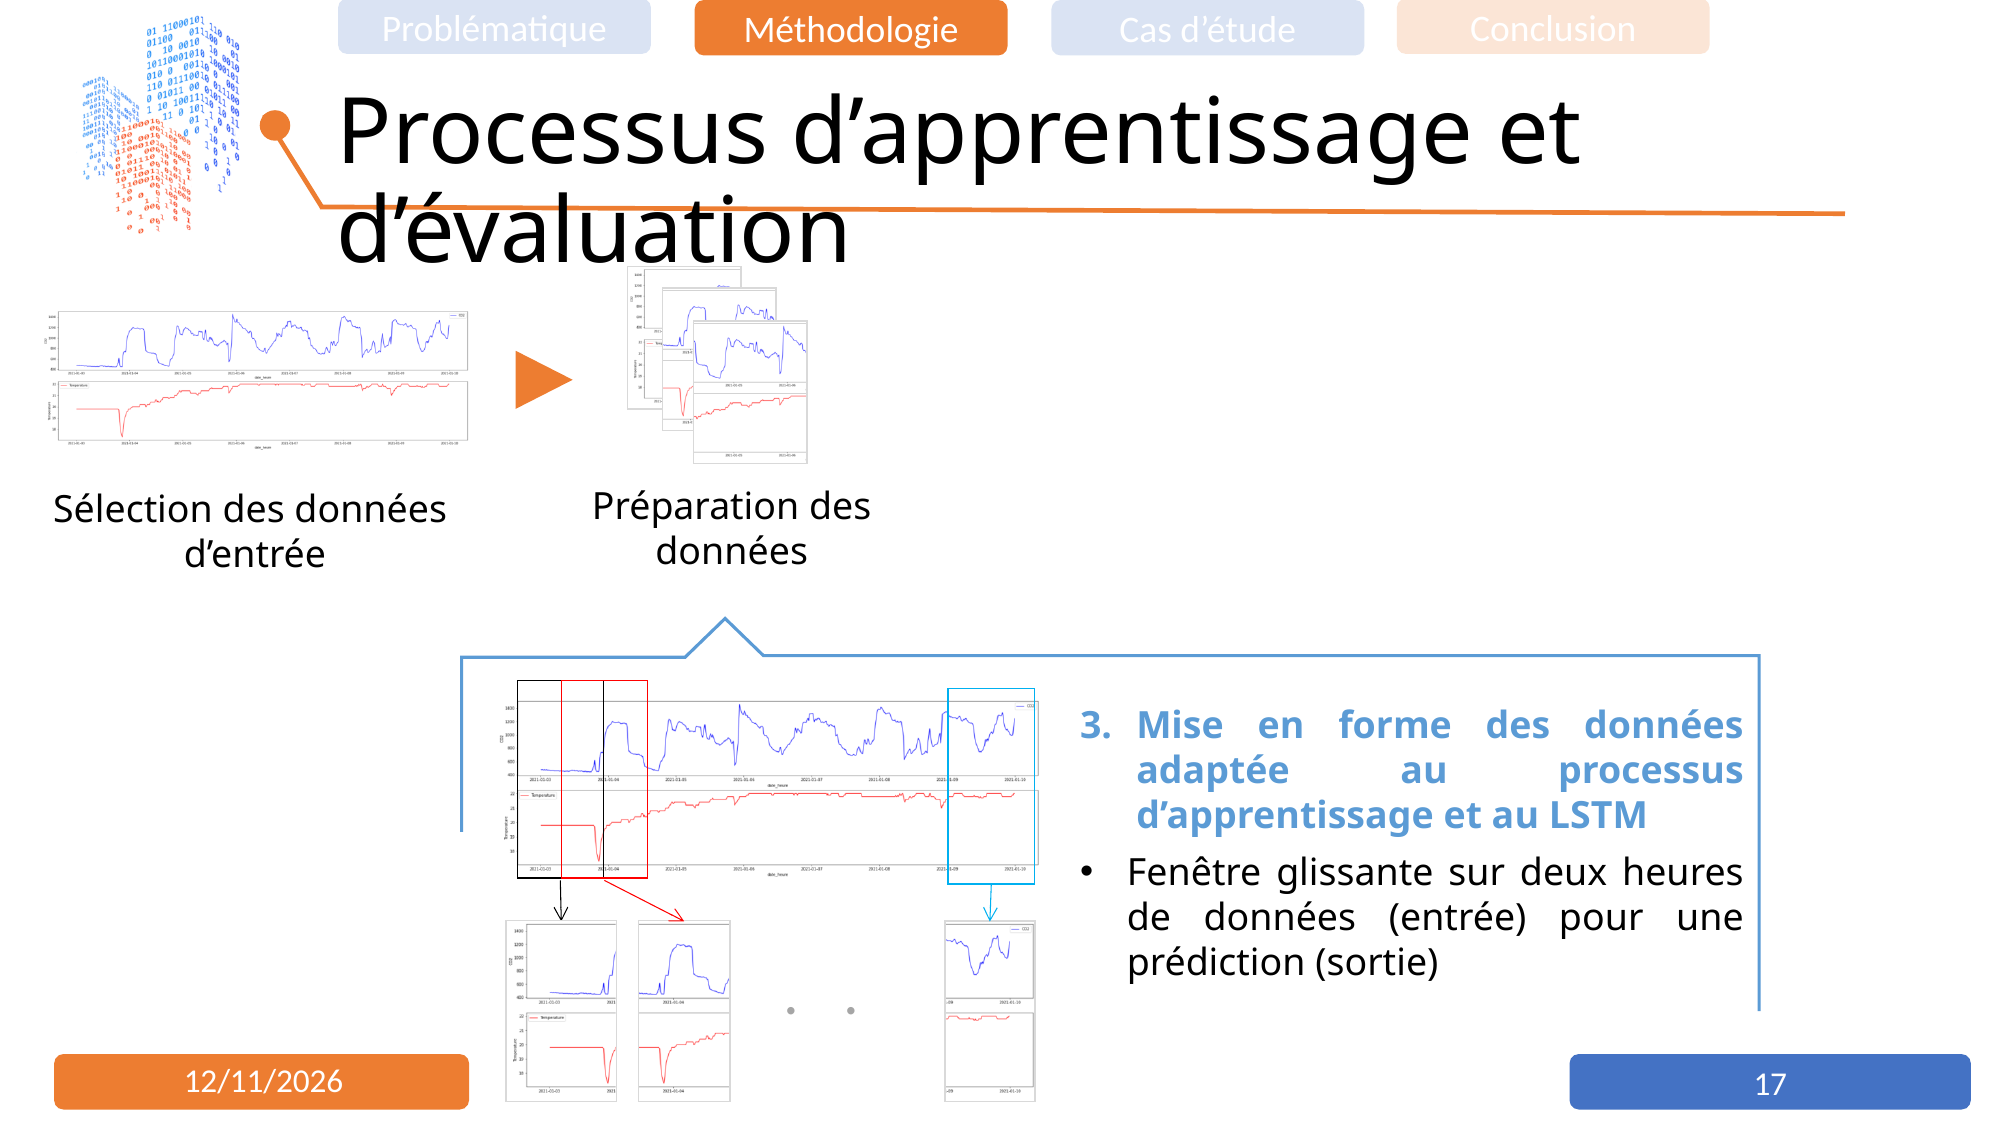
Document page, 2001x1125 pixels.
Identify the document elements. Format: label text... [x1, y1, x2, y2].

picture [42, 309, 469, 451]
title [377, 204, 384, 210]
picture [497, 698, 946, 879]
text_box [460, 617, 1761, 1012]
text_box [604, 880, 685, 922]
picture [506, 921, 616, 1101]
text_box Méthodologie [693, 0, 1009, 57]
picture [1036, 698, 1040, 879]
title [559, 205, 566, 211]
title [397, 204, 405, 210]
text_box Sélection des données d’entrée [38, 478, 473, 583]
picture [57, 0, 260, 253]
text_box Préparation des données [570, 475, 893, 580]
text_box . . [770, 989, 905, 1033]
picture [945, 921, 1035, 1101]
picture [638, 921, 730, 1101]
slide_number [57, 1049, 470, 1110]
text_box [515, 350, 573, 409]
picture [950, 698, 1033, 879]
text_box Mise en forme des données adaptée au processus d’apprentissage et au LSTM Fenêtre glissante sur deux heures de données (entrée) pour une prédiction (sortie) [1065, 916, 1605, 991]
text_box Cas d’étude [1050, 0, 1366, 57]
text_box Conclusion [1395, 0, 1711, 56]
slide_number 17 [1569, 1054, 1971, 1110]
text_box Problématique [336, 0, 652, 56]
title Processus d’apprentissage et d’évaluation [321, 76, 1942, 184]
picture [628, 267, 807, 463]
